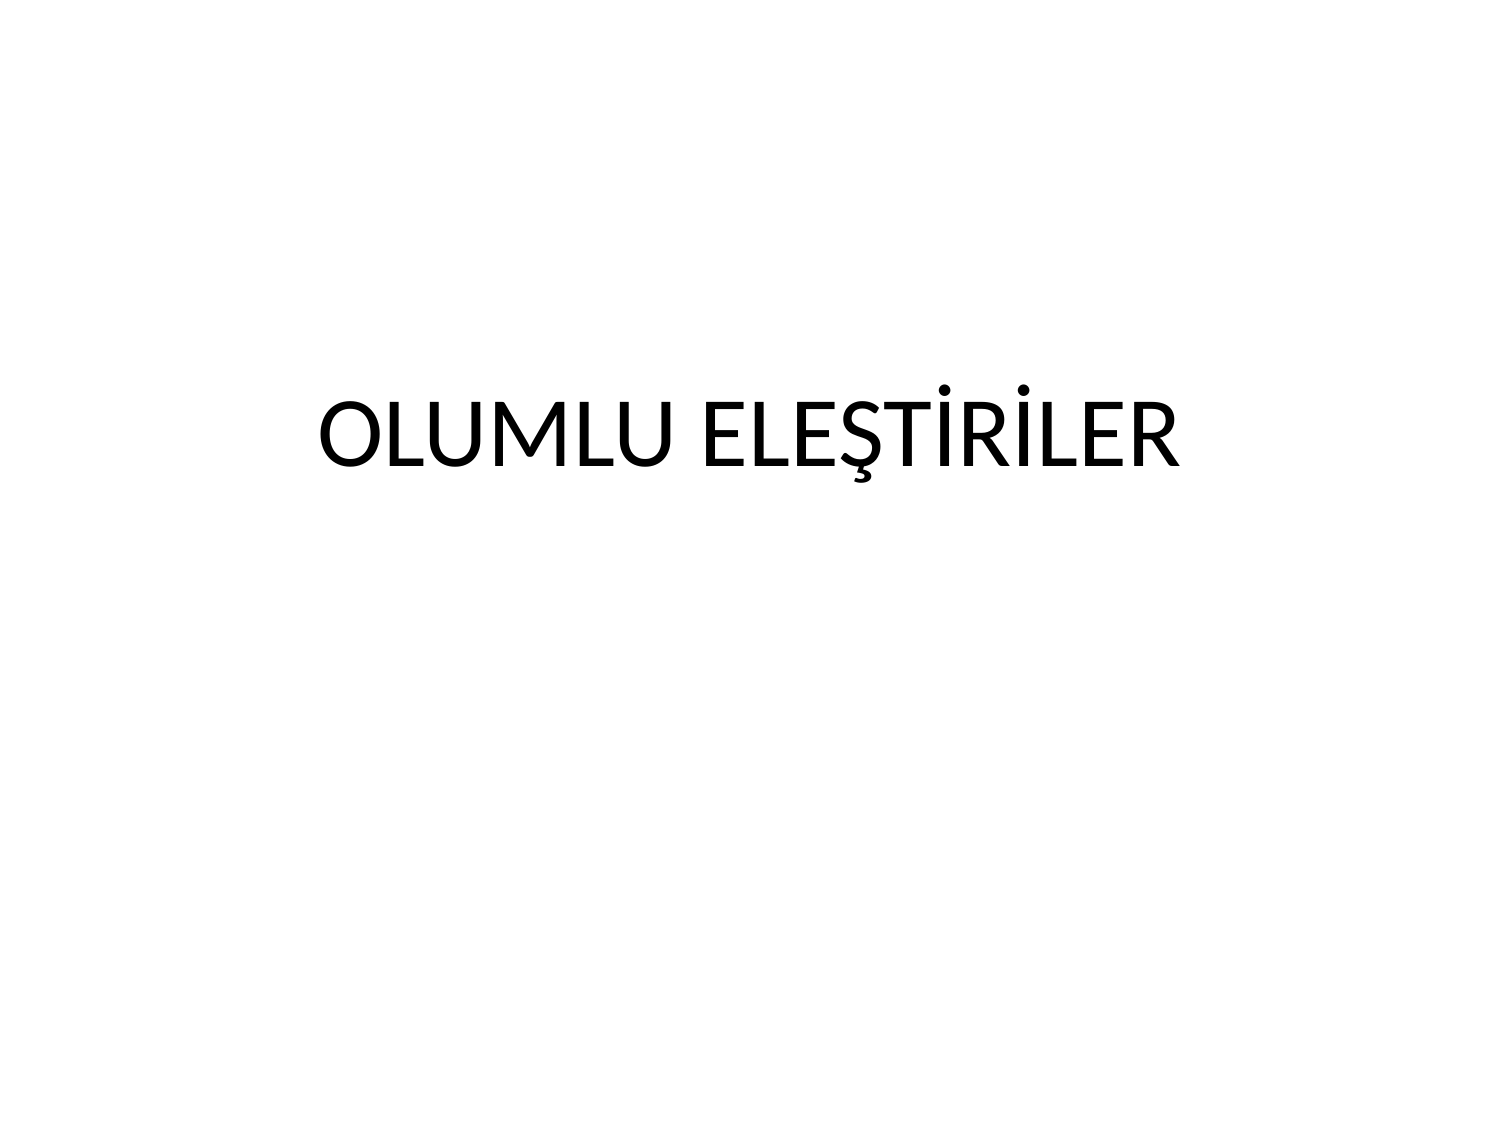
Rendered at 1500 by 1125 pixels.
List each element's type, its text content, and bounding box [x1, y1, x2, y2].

title OLUMLU ELEŞTİRİLER [75, 184, 1425, 669]
